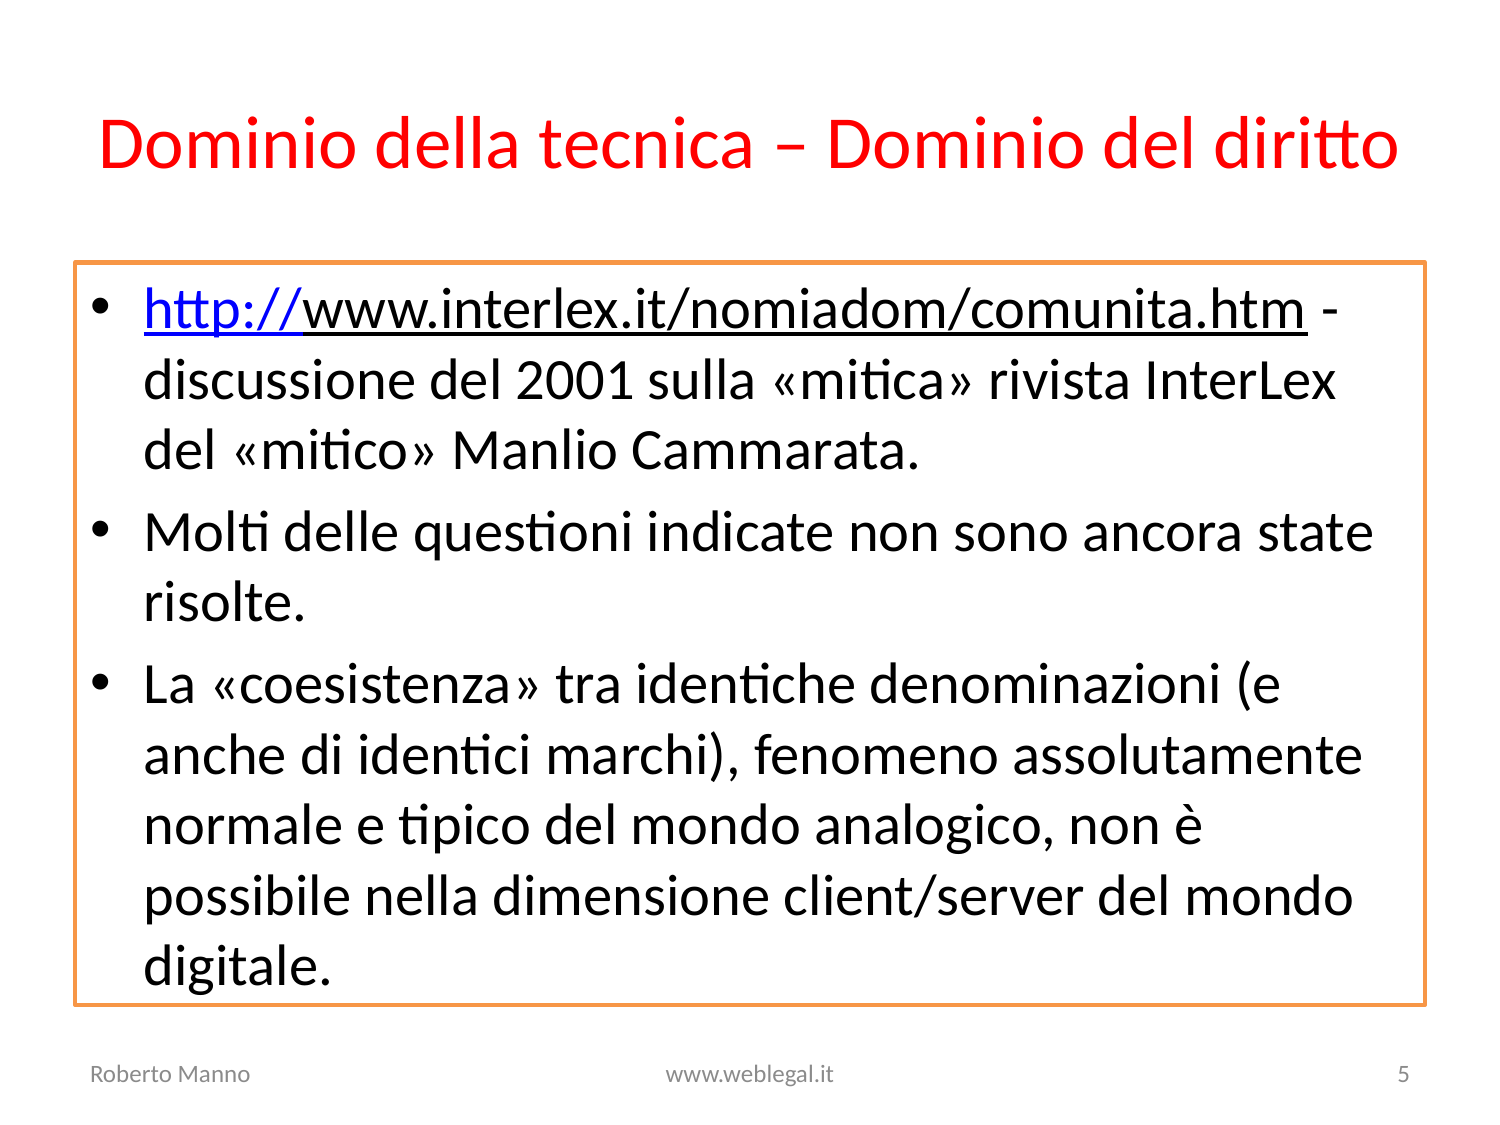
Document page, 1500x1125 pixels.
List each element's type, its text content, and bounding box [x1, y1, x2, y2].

slide_number Roberto Manno [75, 1042, 425, 1103]
title Dominio della tecnica – Dominio del diritto [75, 45, 1425, 233]
list http://www.interlex.it/nomiadom/comunita.htm - discussione del 2001 sulla «mitica» rivista InterLex del «mitico» Manlio Cammarata. Molti delle questioni indicate non sono ancora state risolte. La «coesistenza» tra identiche denominazioni (e anche di identici marchi), fenomeno assolutamente normale e tipico del mondo analogico, non è possibile nella dimensione client/server del mondo digitale. [73, 260, 1427, 1007]
footer www.weblegal.it [512, 1042, 988, 1103]
slide_number 5 [1074, 1042, 1425, 1103]
